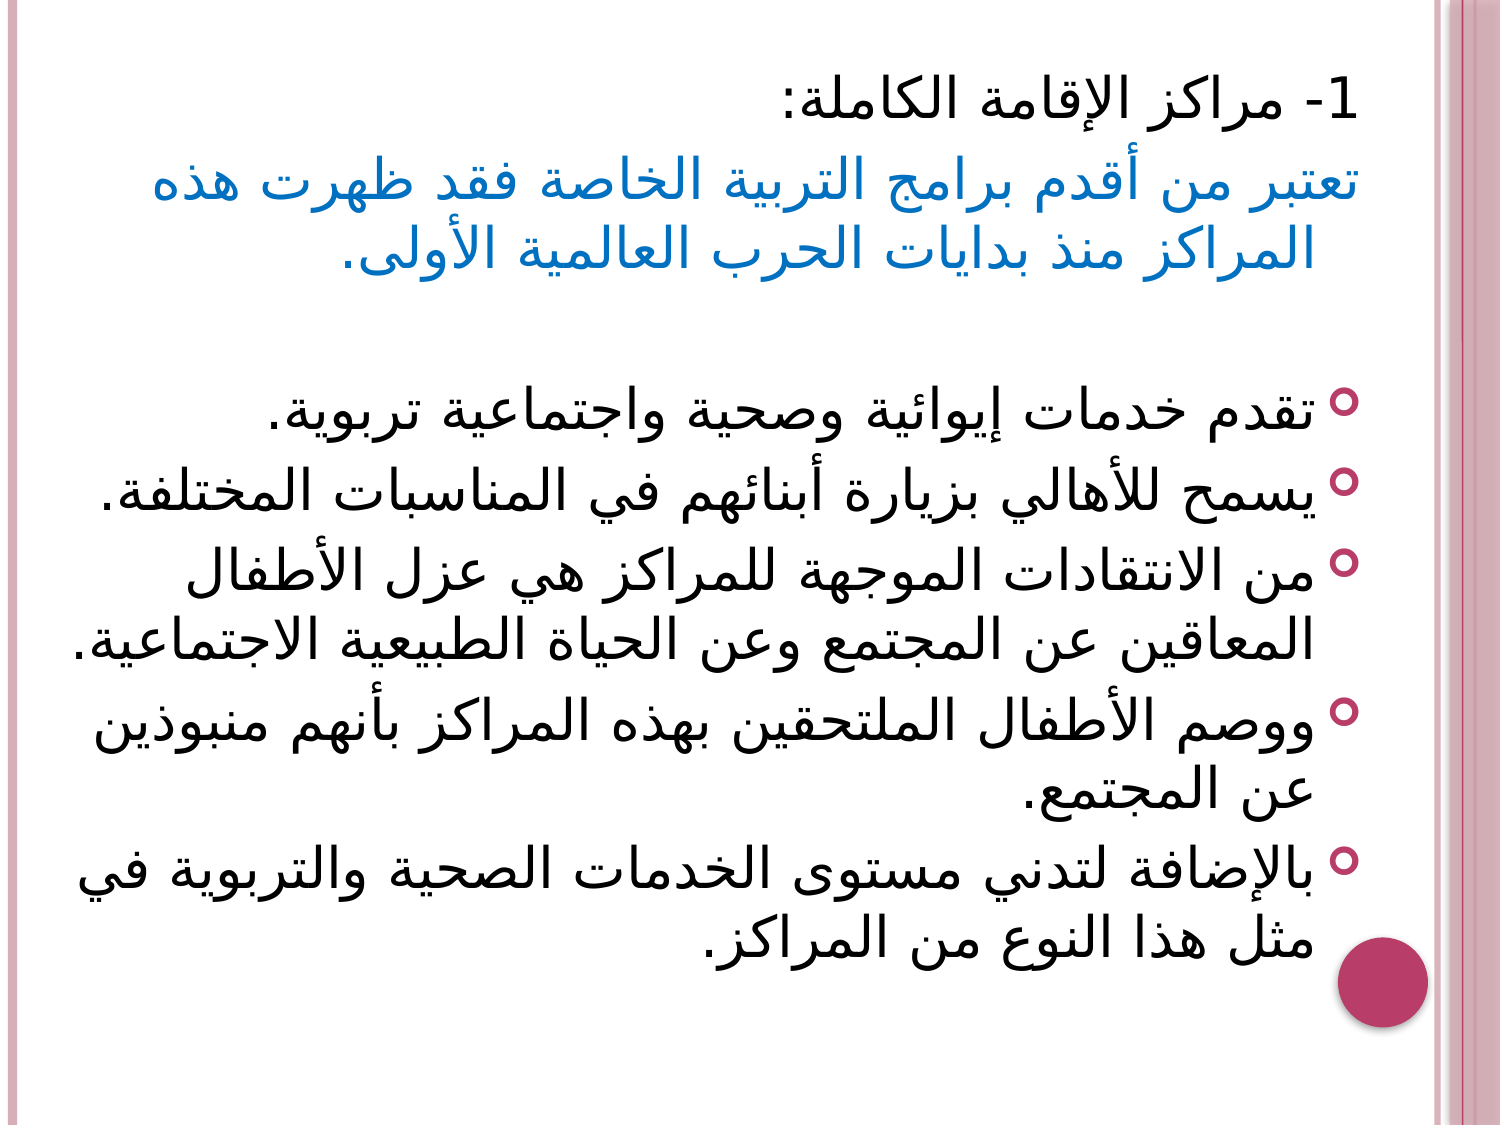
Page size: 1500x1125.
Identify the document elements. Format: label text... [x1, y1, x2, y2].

list 1- مراكز الإقامة الكاملة: تعتبر من أقدم برامج التربية الخاصة فقد ظهرت هذه المراكز منذ بدايات الحرب العالمية الأولى. تقدم خدمات إيوائية وصحية واجتماعية تربوية. يسمح للأهالي بزيارة أبنائهم في المناسبات المختلفة. من الانتقادات الموجهة للمراكز هي عزل الأطفال المعاقين عن المجتمع وعن الحياة الطبيعية الاجتماعية. ووصم الأطفال الملتحقين بهذه المراكز بأنهم منبوذين عن المجتمع. بالإضافة لتدني مستوى الخدمات الصحية والتربوية في مثل هذا النوع من المراكز. [53, 54, 1376, 1008]
